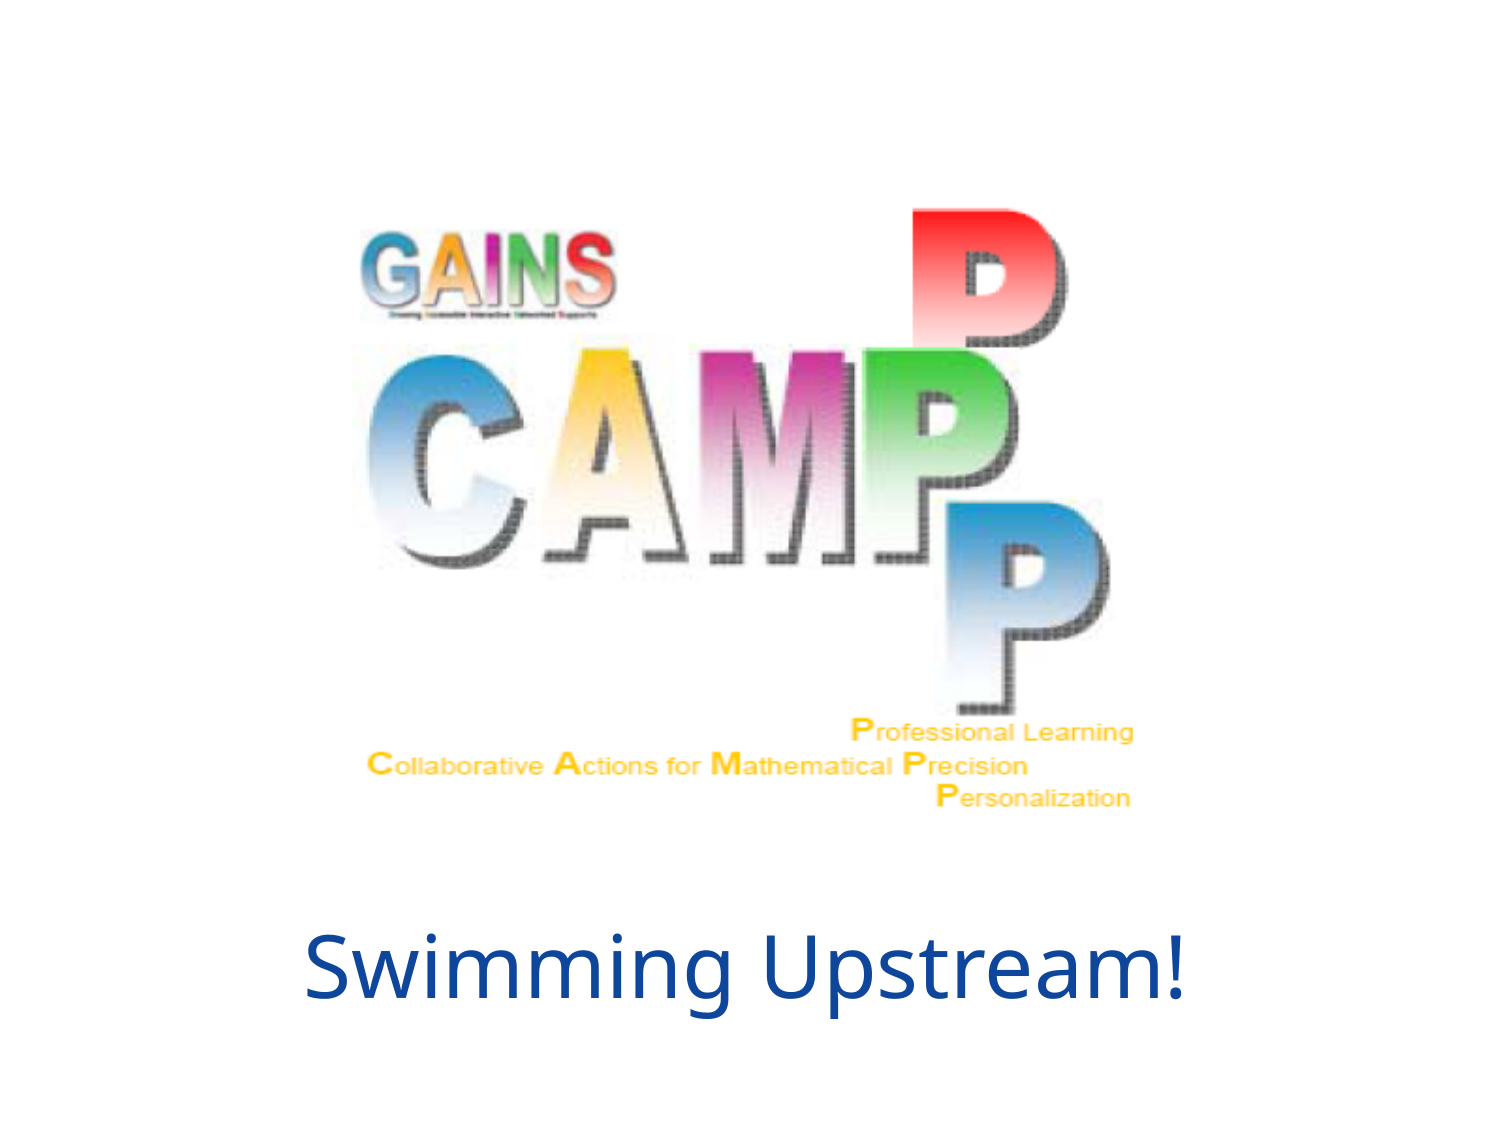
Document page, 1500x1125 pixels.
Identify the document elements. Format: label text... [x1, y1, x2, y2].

text_box Swimming Upstream! [70, 875, 1421, 1051]
picture [289, 137, 1200, 884]
